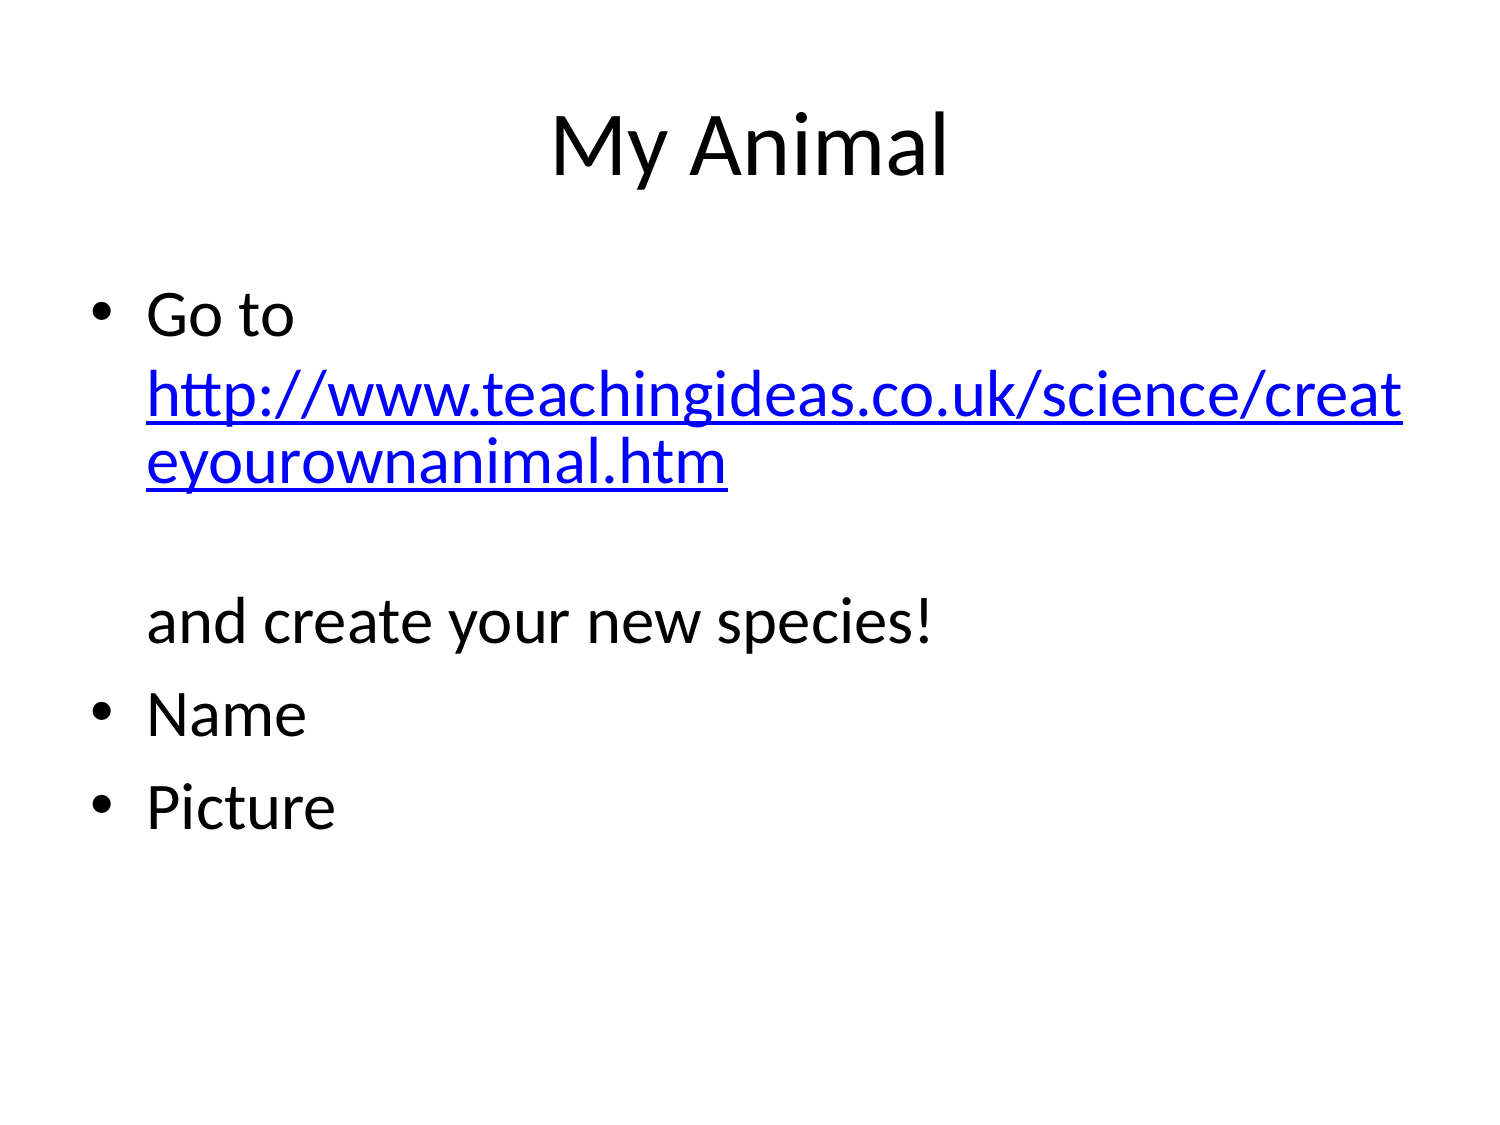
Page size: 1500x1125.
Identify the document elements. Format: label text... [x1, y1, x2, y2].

title My Animal [75, 45, 1425, 233]
list Go to http://www.teachingideas.co.uk/science/createyourownanimal.htm and create your new species! Name Picture [75, 262, 1425, 1005]
